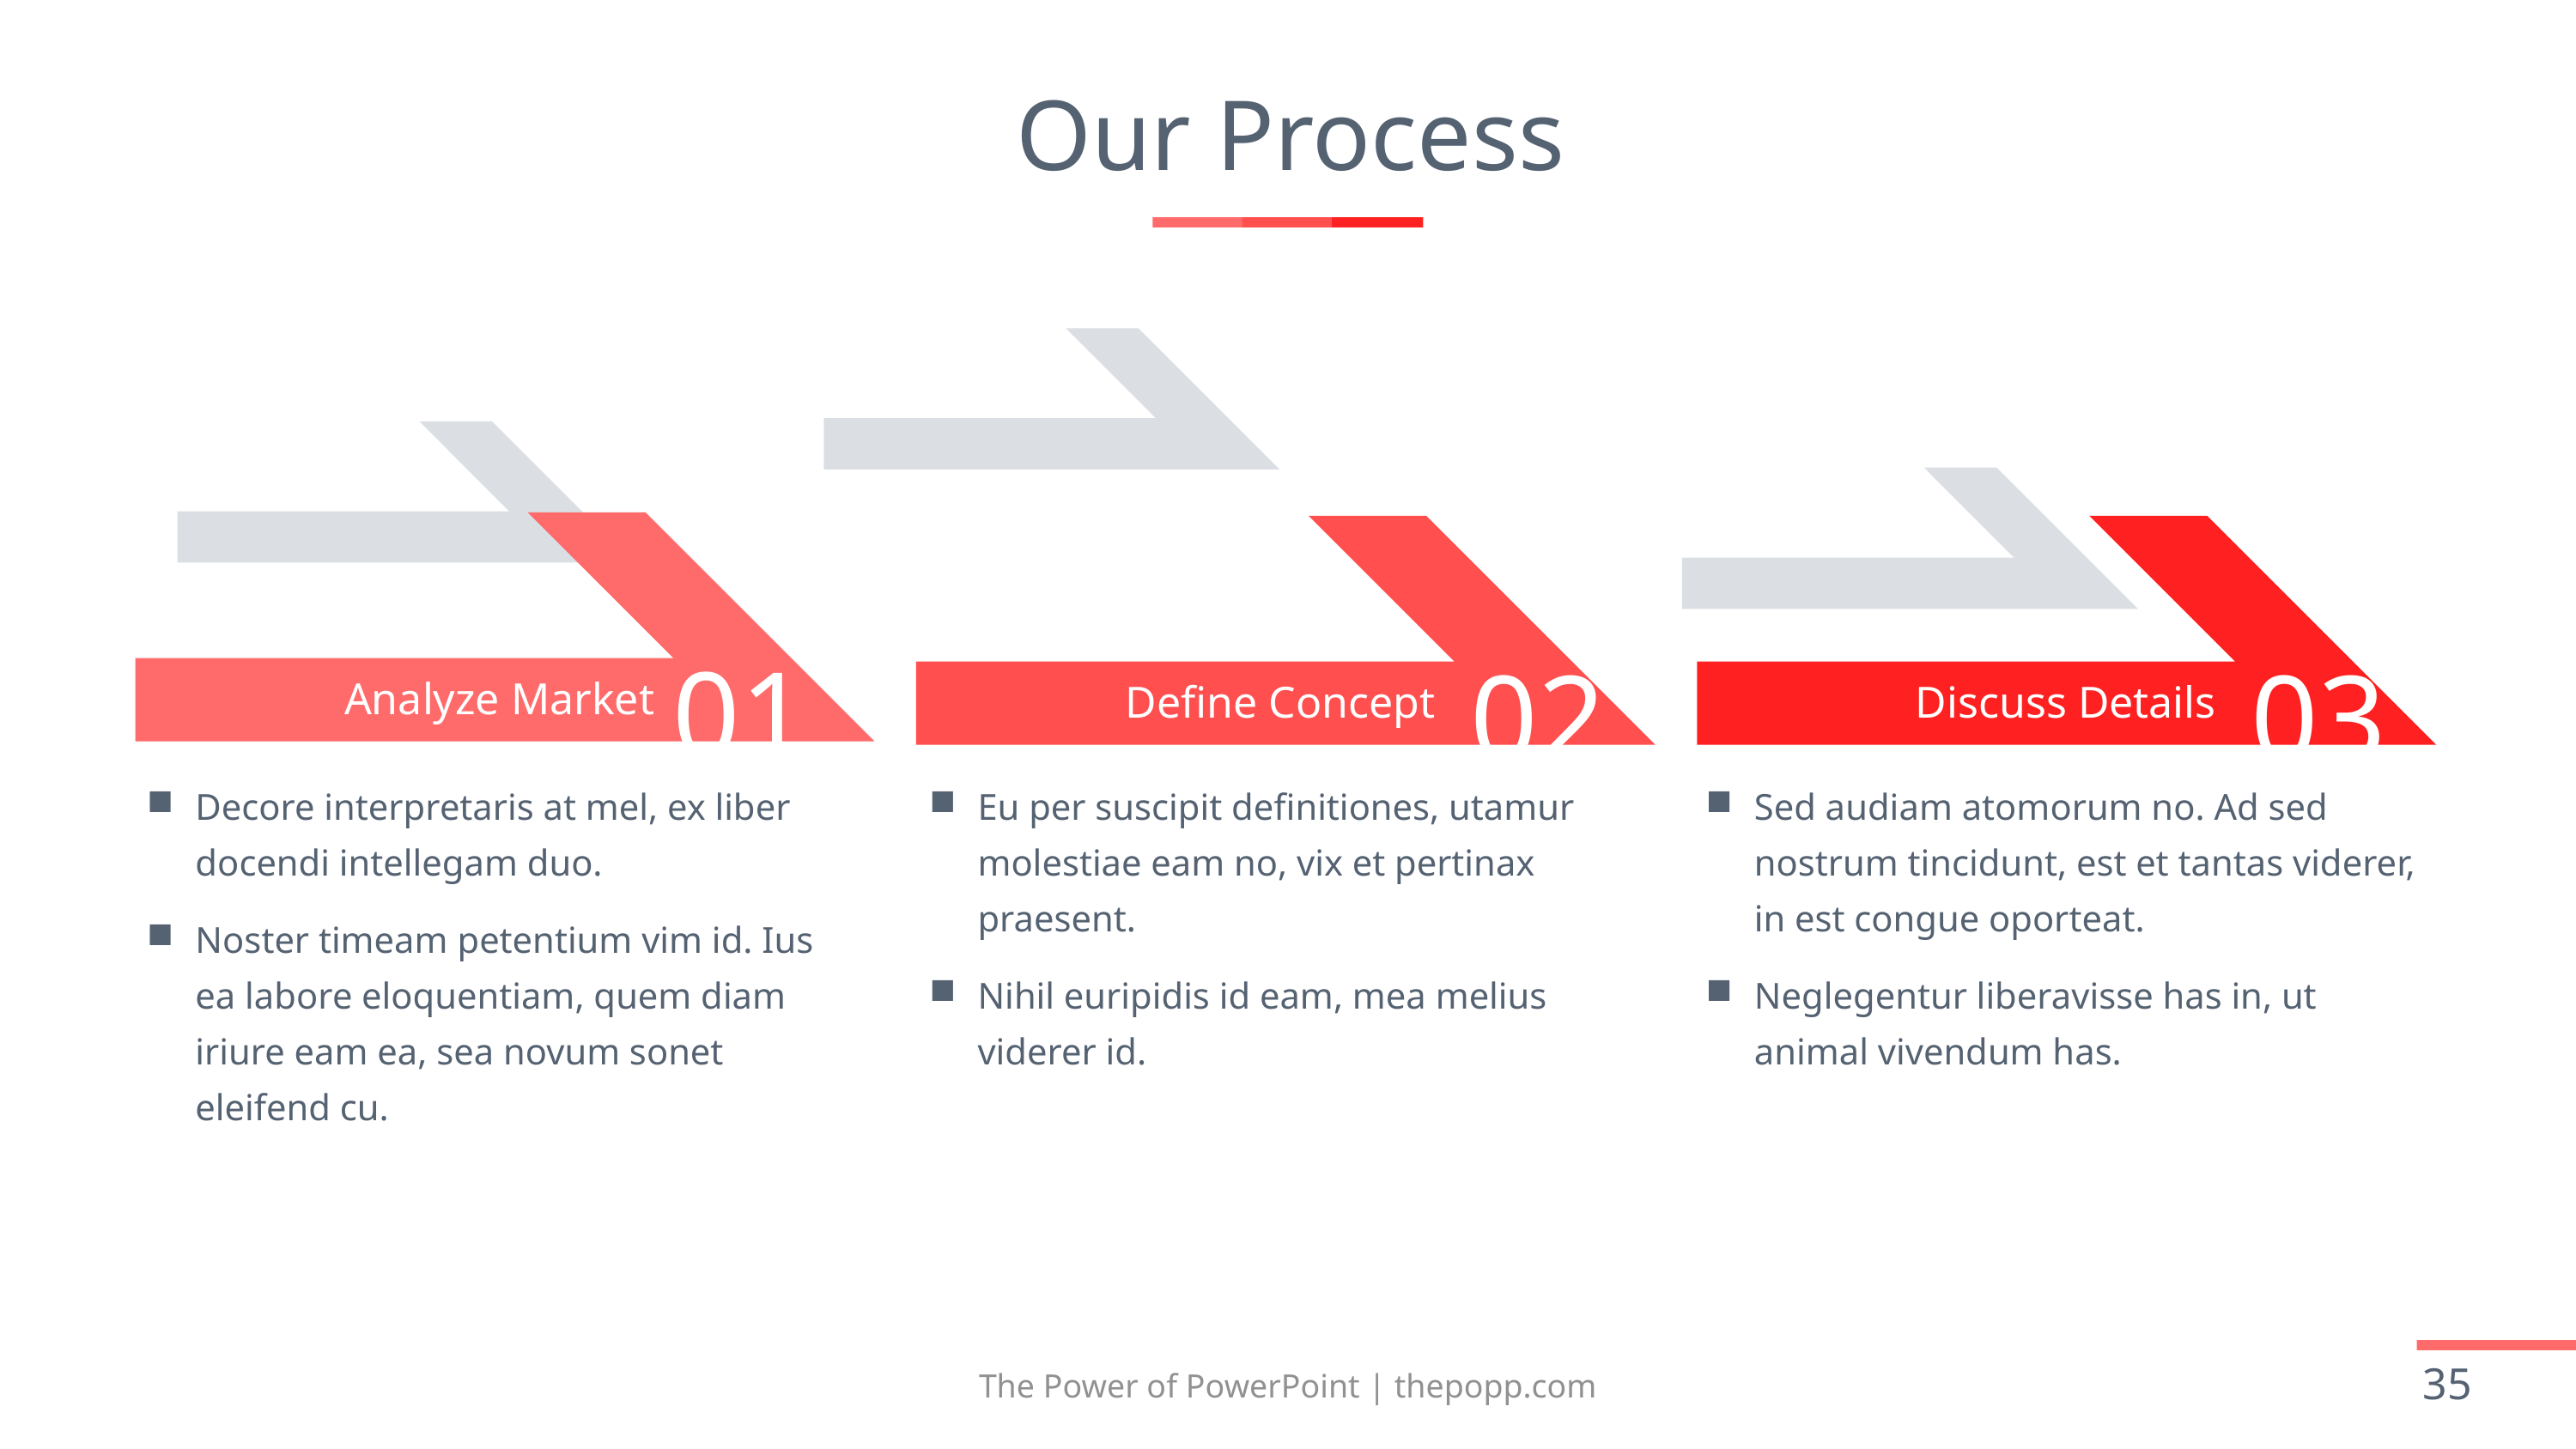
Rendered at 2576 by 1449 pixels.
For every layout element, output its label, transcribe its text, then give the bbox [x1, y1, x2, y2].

footer The Power of PowerPoint | thepopp.com [853, 1349, 1723, 1427]
list Discuss Details [1707, 648, 2230, 754]
list Sed audiam atomorum no. Ad sed nostrum tincidunt, est et tantas viderer, in est congue oporteat. Neglegentur liberavisse has in, ut animal vivendum has. [1692, 765, 2433, 1178]
list Analyze Market [145, 645, 668, 750]
list Decore interpretaris at mel, ex liber docendi intellegam duo. Noster timeam petentium vim id. Ius ea labore eloquentiam, quem diam iriure eam ea, sea novum sonet eleifend cu. [134, 765, 874, 1178]
list Eu per suscipit definitiones, utamur molestiae eam no, vix et pertinax praesent. Nihil euripidis id eam, mea melius viderer id. [916, 765, 1656, 1178]
list Define Concept [926, 648, 1449, 754]
slide_number 35 [2409, 1351, 2576, 1421]
title Our Process [69, 49, 2512, 230]
